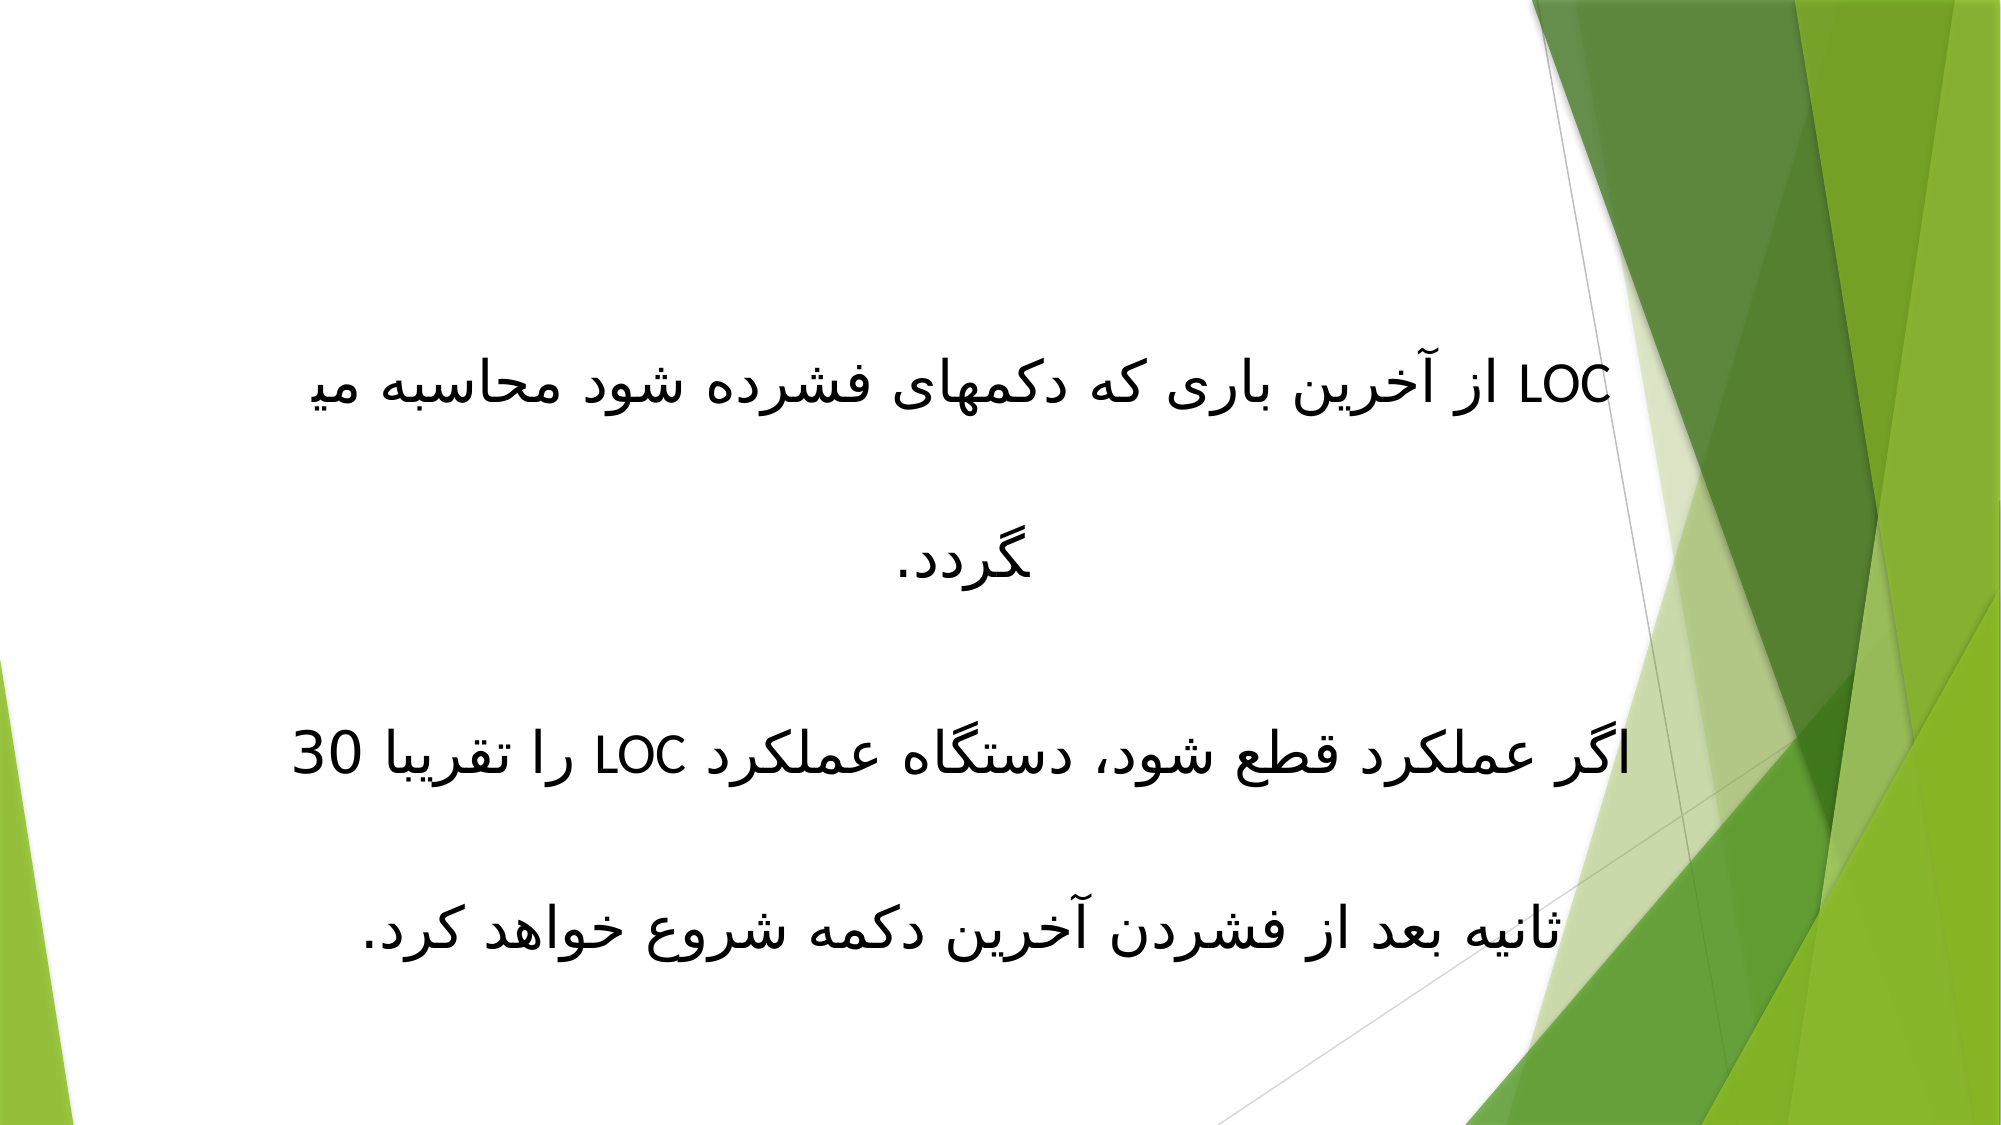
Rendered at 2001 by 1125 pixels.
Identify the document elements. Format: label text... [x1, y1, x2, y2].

list LOC از آخرین باری که دکمه­ای فشرده شود محاسبه می­گردد. اگر عملکرد قطع شود، دستگاه عملکرد LOC را تقریبا 30 ثانیه بعد از فشردن آخرین دکمه شروع خواهد کرد. [256, 231, 1668, 869]
